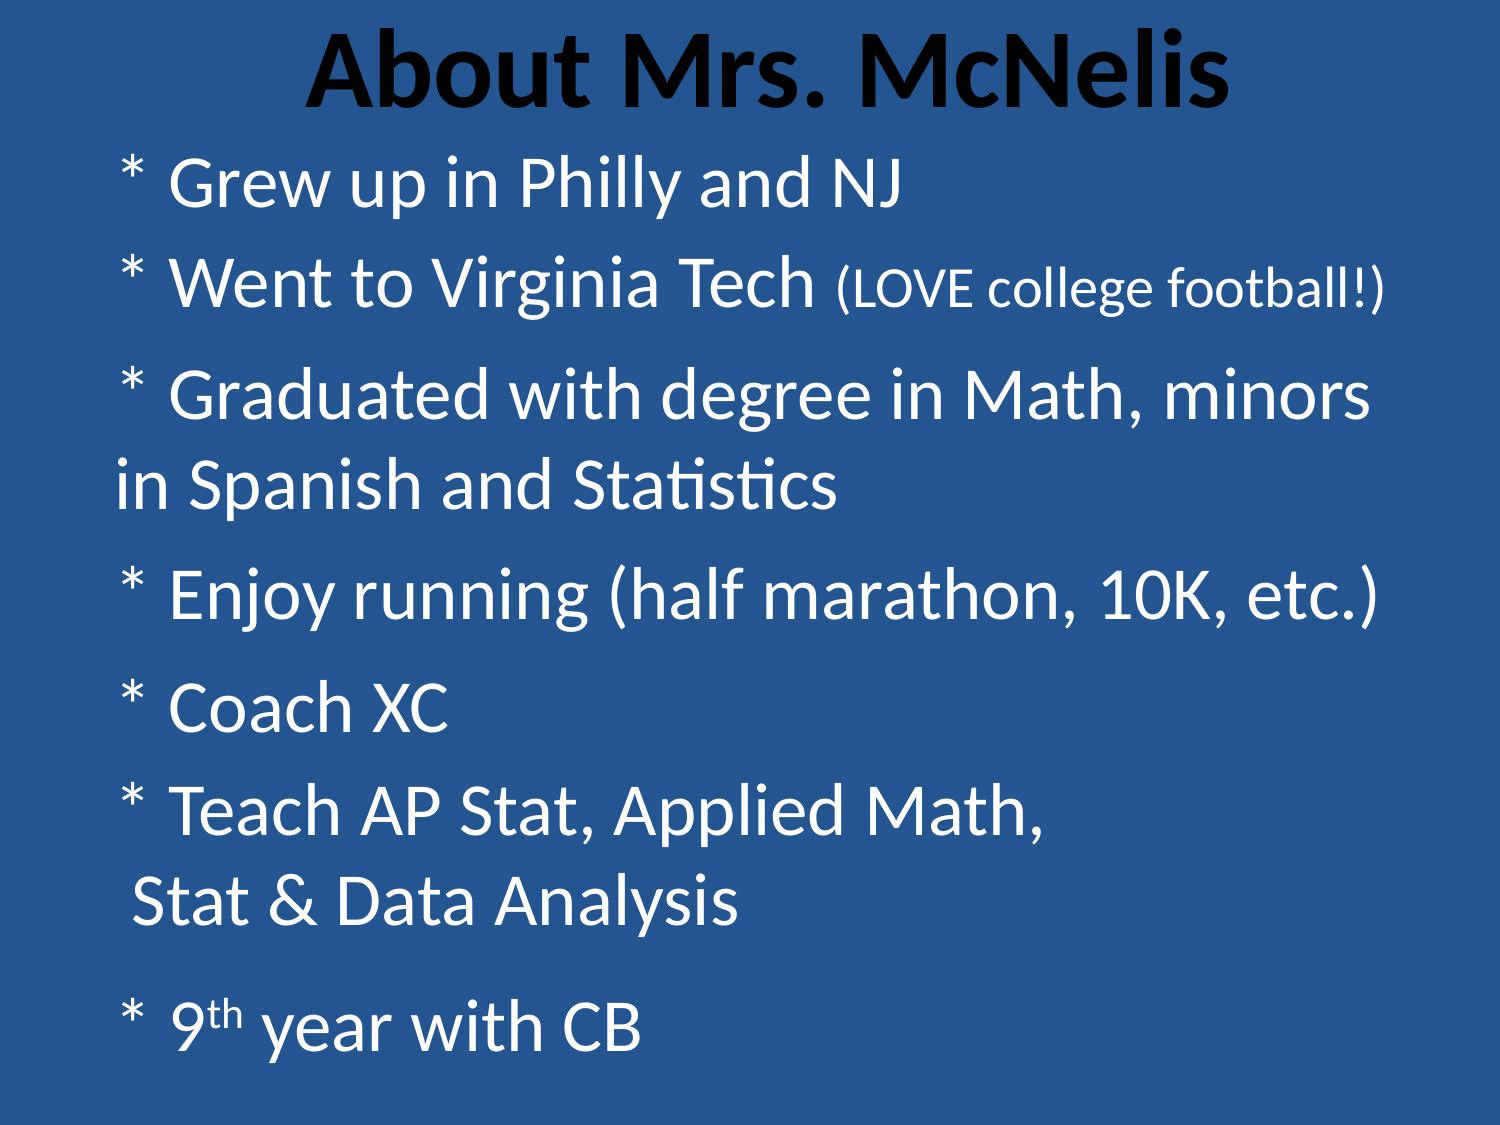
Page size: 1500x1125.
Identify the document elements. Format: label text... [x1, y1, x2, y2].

text_box * Teach AP Stat, Applied Math, Stat & Data Analysis [99, 753, 1375, 948]
text_box * Graduated with degree in Math, minors in Spanish and Statistics [99, 337, 1438, 533]
text_box * Coach XC [99, 649, 1375, 753]
text_box * Enjoy running (half marathon, 10K, etc.) [99, 537, 1425, 643]
text_box * 9th year with CB [99, 968, 1375, 1074]
text_box * Went to Virginia Tech (LOVE college football!) [99, 224, 1500, 330]
text_box * Grew up in Philly and NJ [99, 124, 1375, 224]
text_box About Mrs. McNelis [75, 0, 1463, 138]
